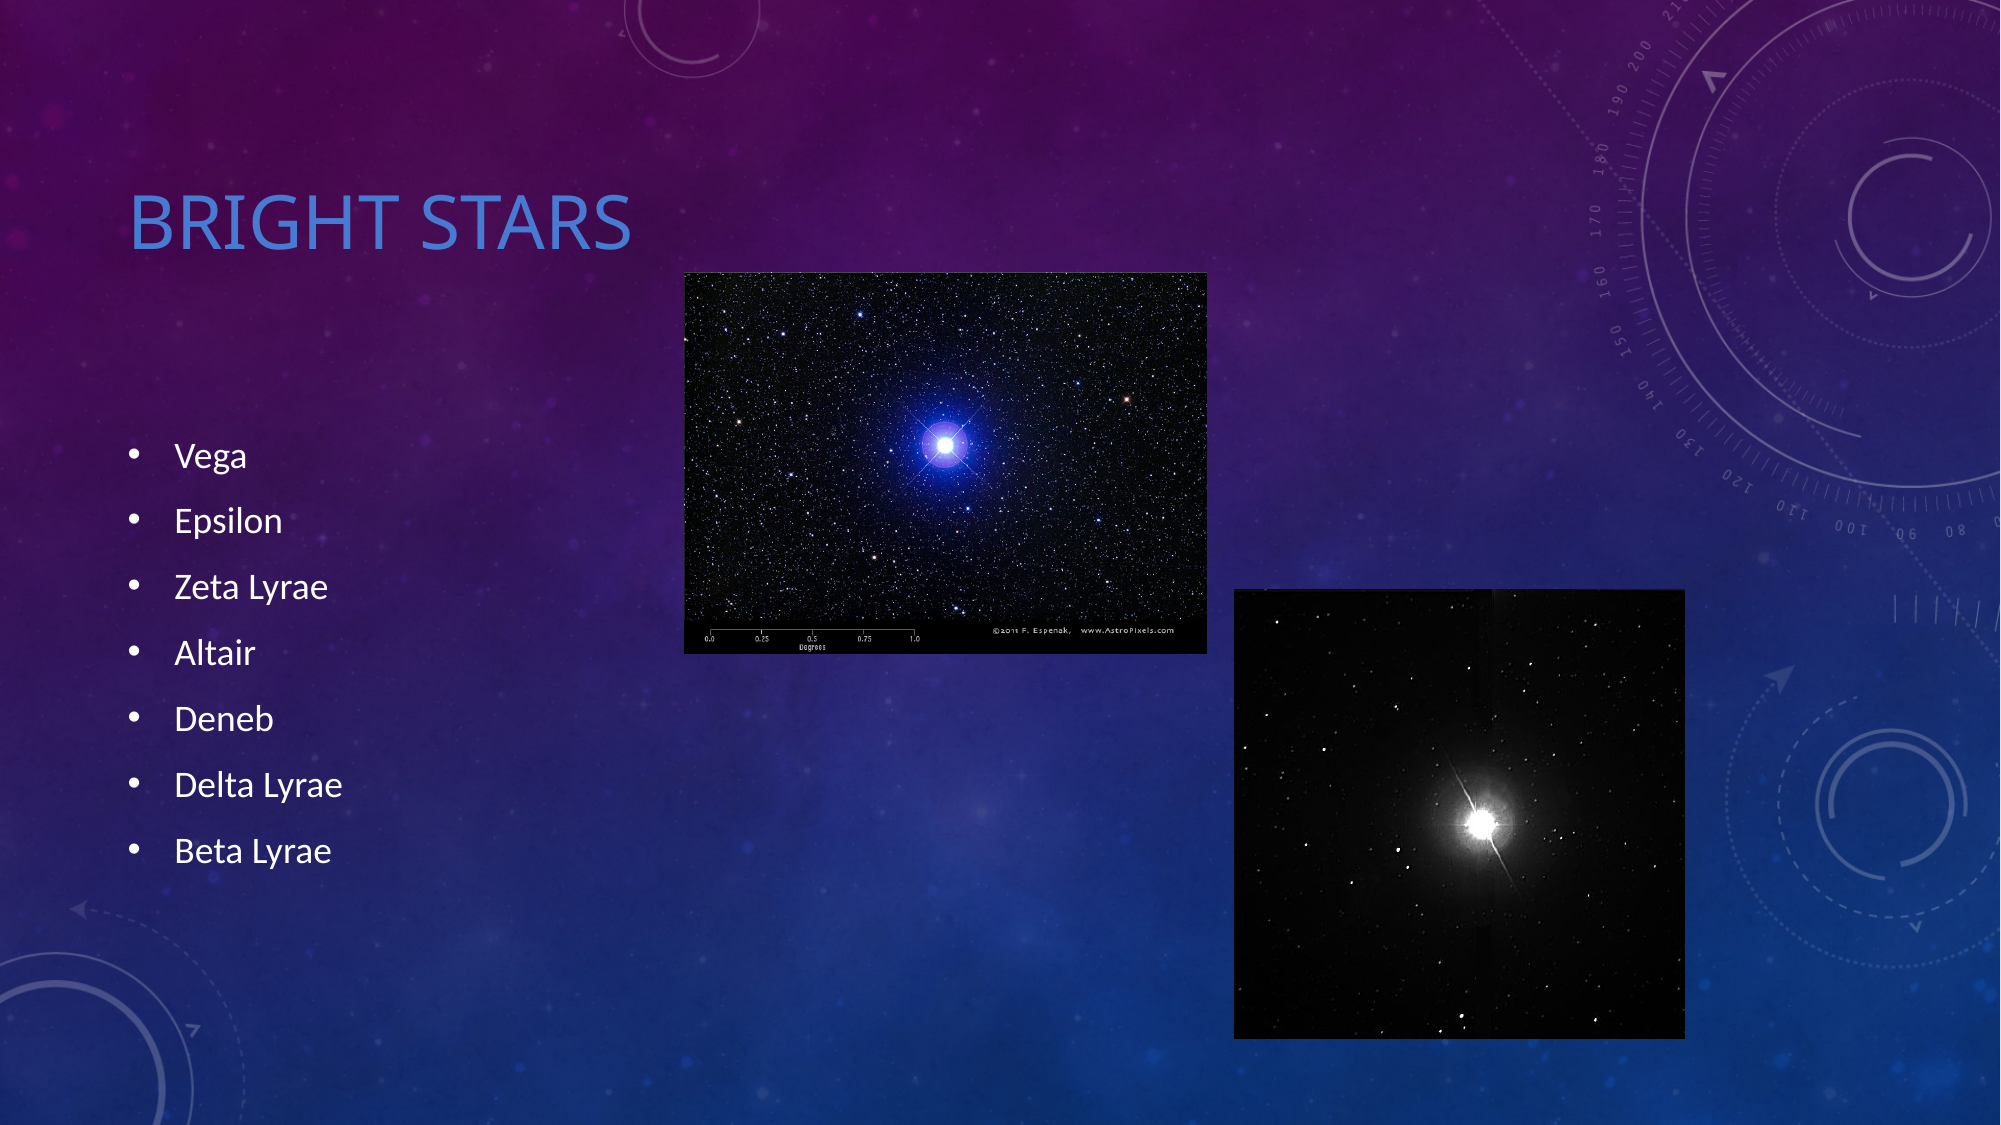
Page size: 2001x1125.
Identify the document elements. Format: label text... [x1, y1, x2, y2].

list Vega Epsilon Zeta Lyrae Altair Deneb Delta Lyrae Beta Lyrae [112, 351, 1775, 950]
picture [0, 0, 2001, 1125]
title Bright stars [112, 99, 1775, 339]
